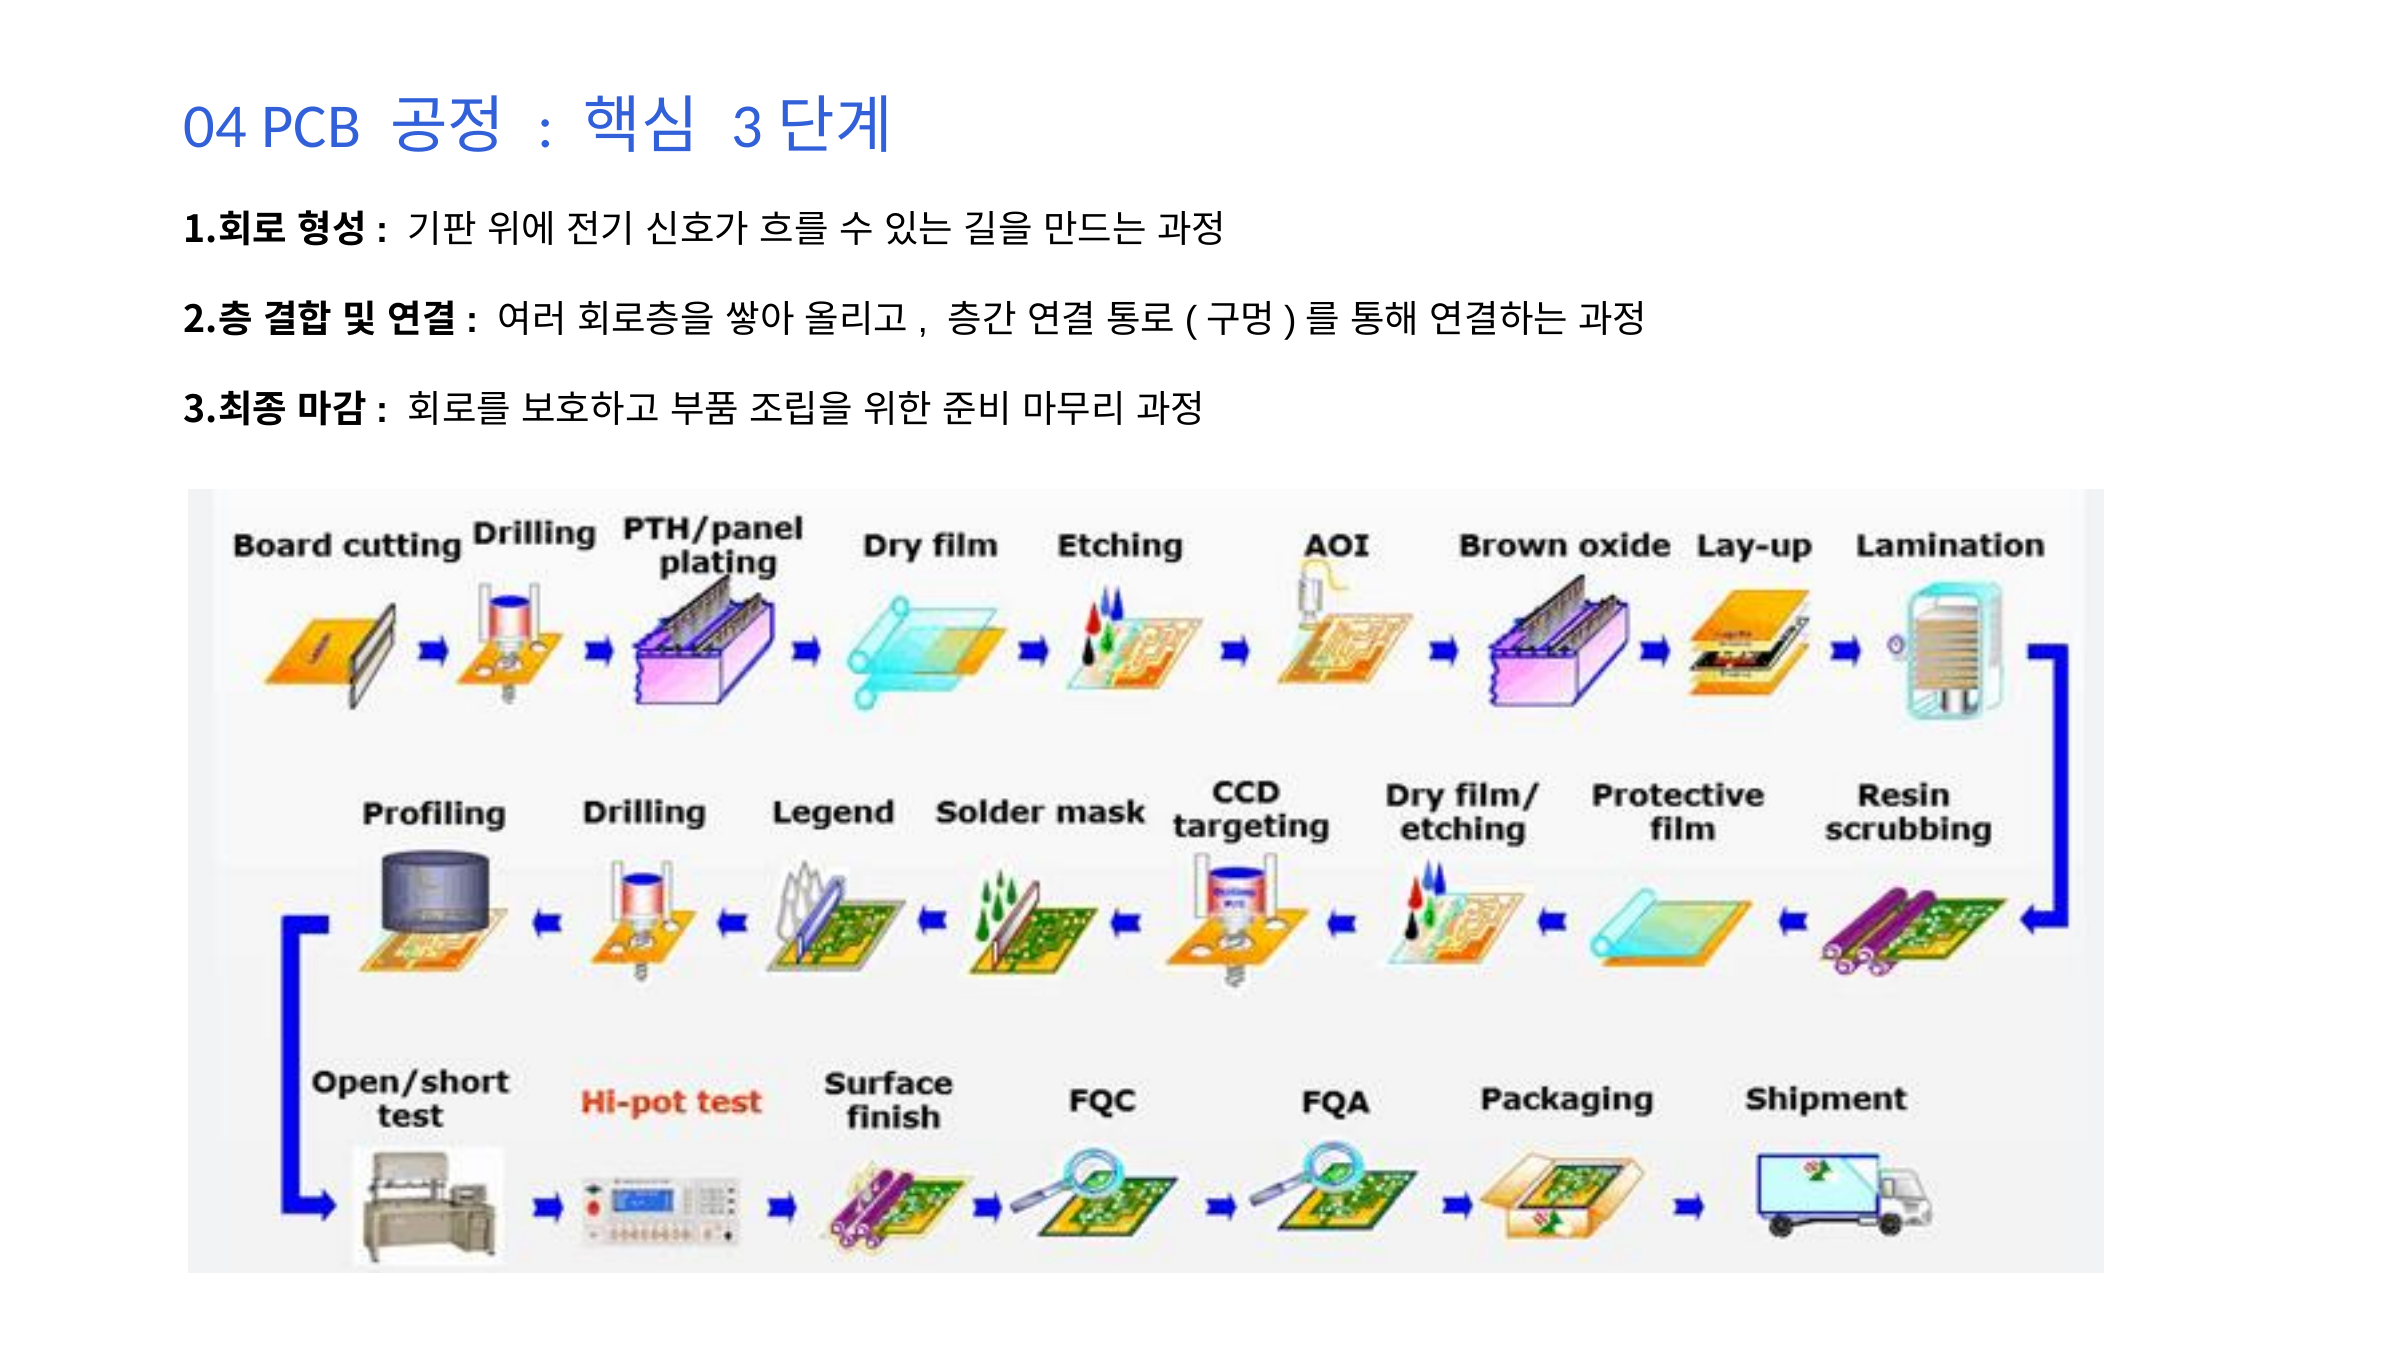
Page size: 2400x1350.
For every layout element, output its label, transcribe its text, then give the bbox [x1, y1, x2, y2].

picture [187, 489, 2104, 1273]
text_box 04 PCB 공정 : 핵심 3단계 회로 형성: 기판 위에 전기 신호가 흐를 수 있는 길을 만드는 과정 층 결합 및 연결: 여러 회로층을 쌓아 올리고, 층간 연결 통로(구멍)를 통해 연결하는 과정 최종 마감: 회로를 보호하고 부품 조립을 위한 준비 마무리 과정 [168, 77, 1755, 483]
